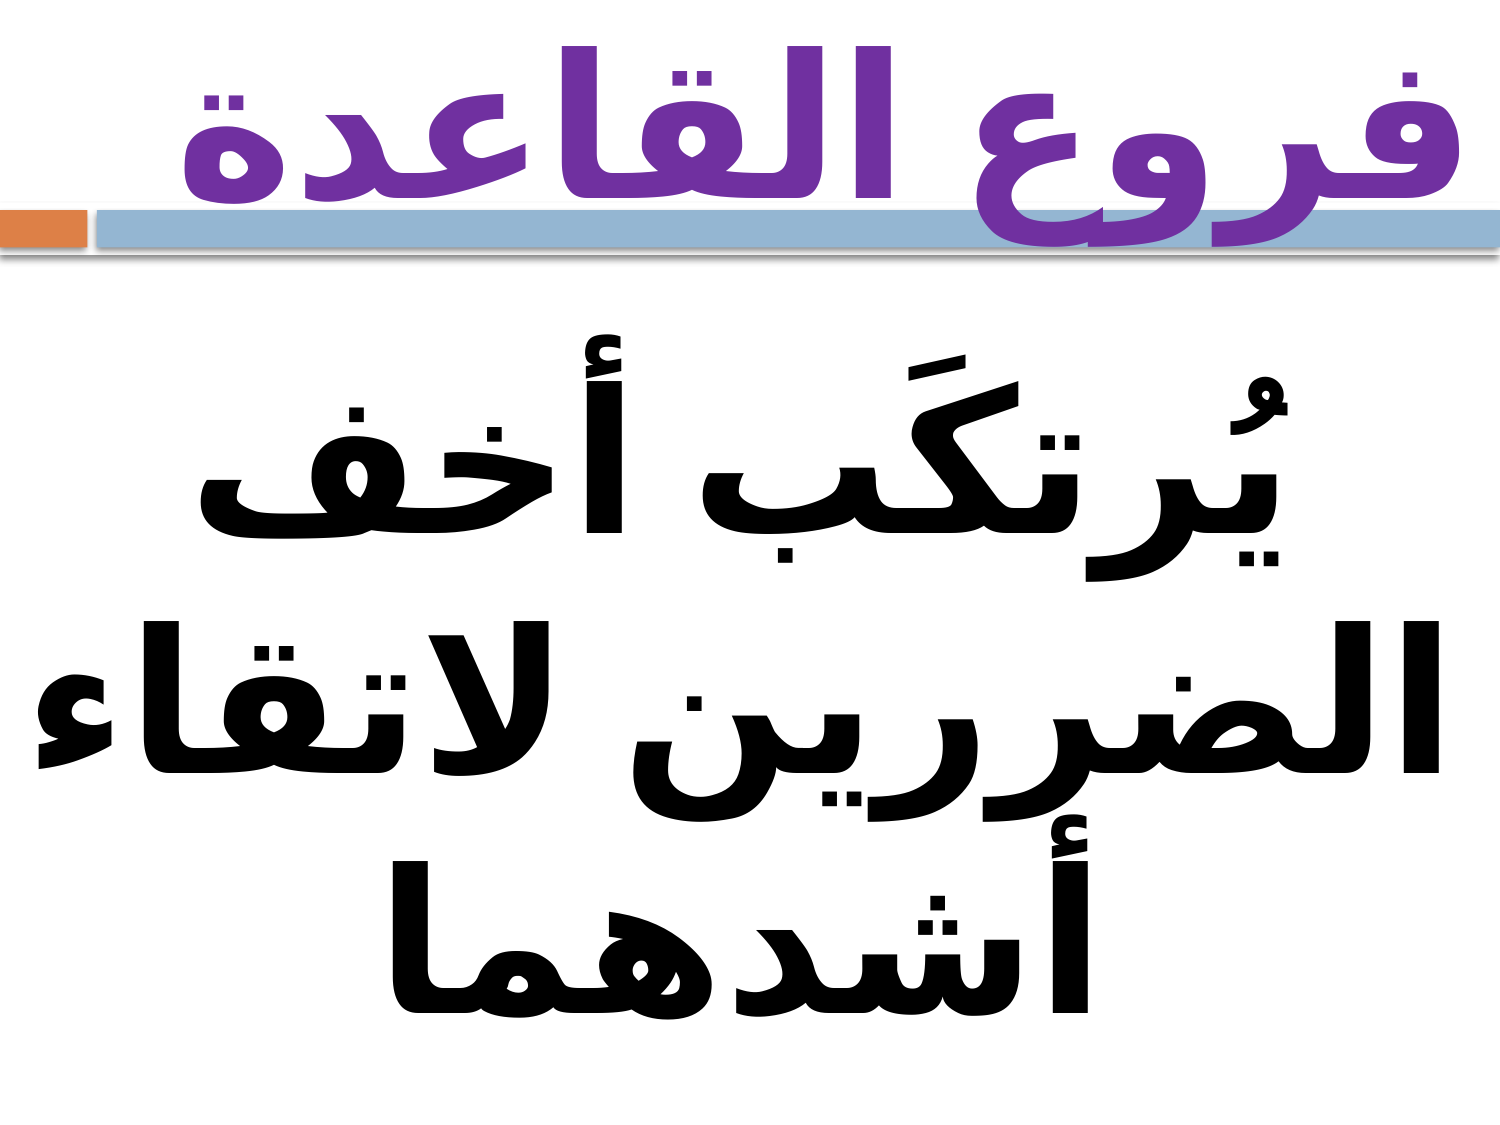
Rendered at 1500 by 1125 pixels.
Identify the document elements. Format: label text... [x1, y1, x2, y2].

title فروع القاعدة [100, 37, 1500, 200]
list يُرتكَب أخف الضررين لاتقاء أشدهما [0, 326, 1500, 1071]
